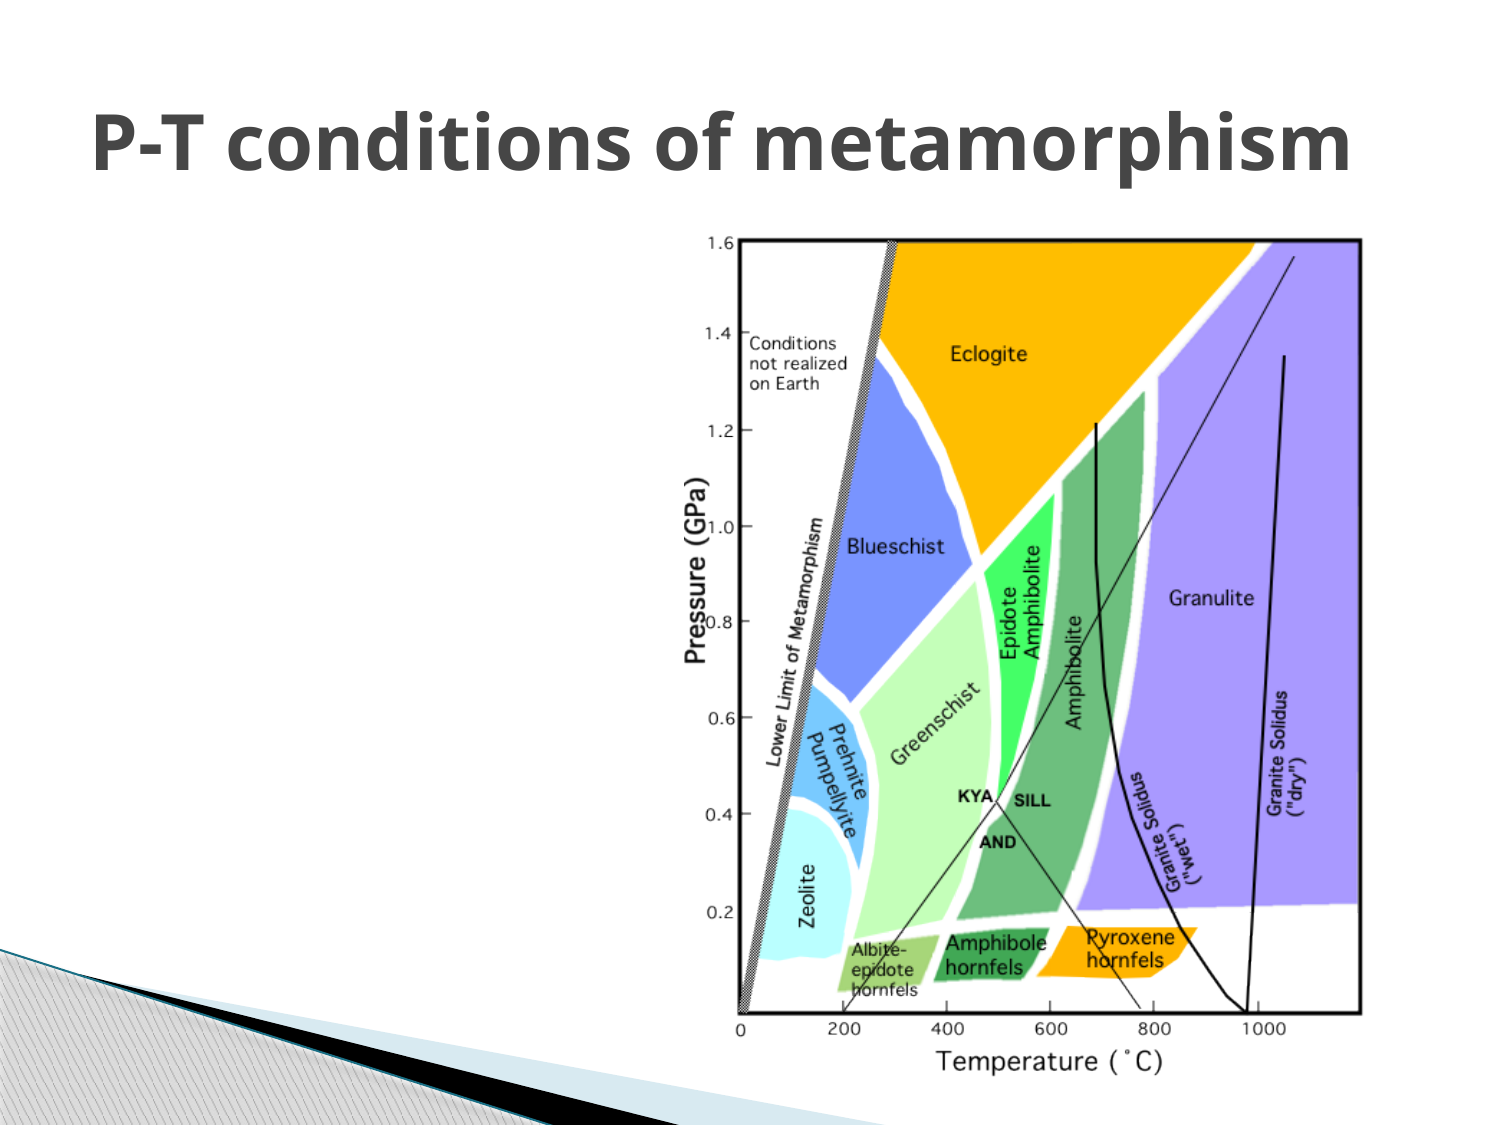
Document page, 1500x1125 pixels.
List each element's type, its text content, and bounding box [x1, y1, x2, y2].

title P-T conditions of metamorphism [75, 45, 1425, 233]
picture [683, 232, 1365, 1082]
